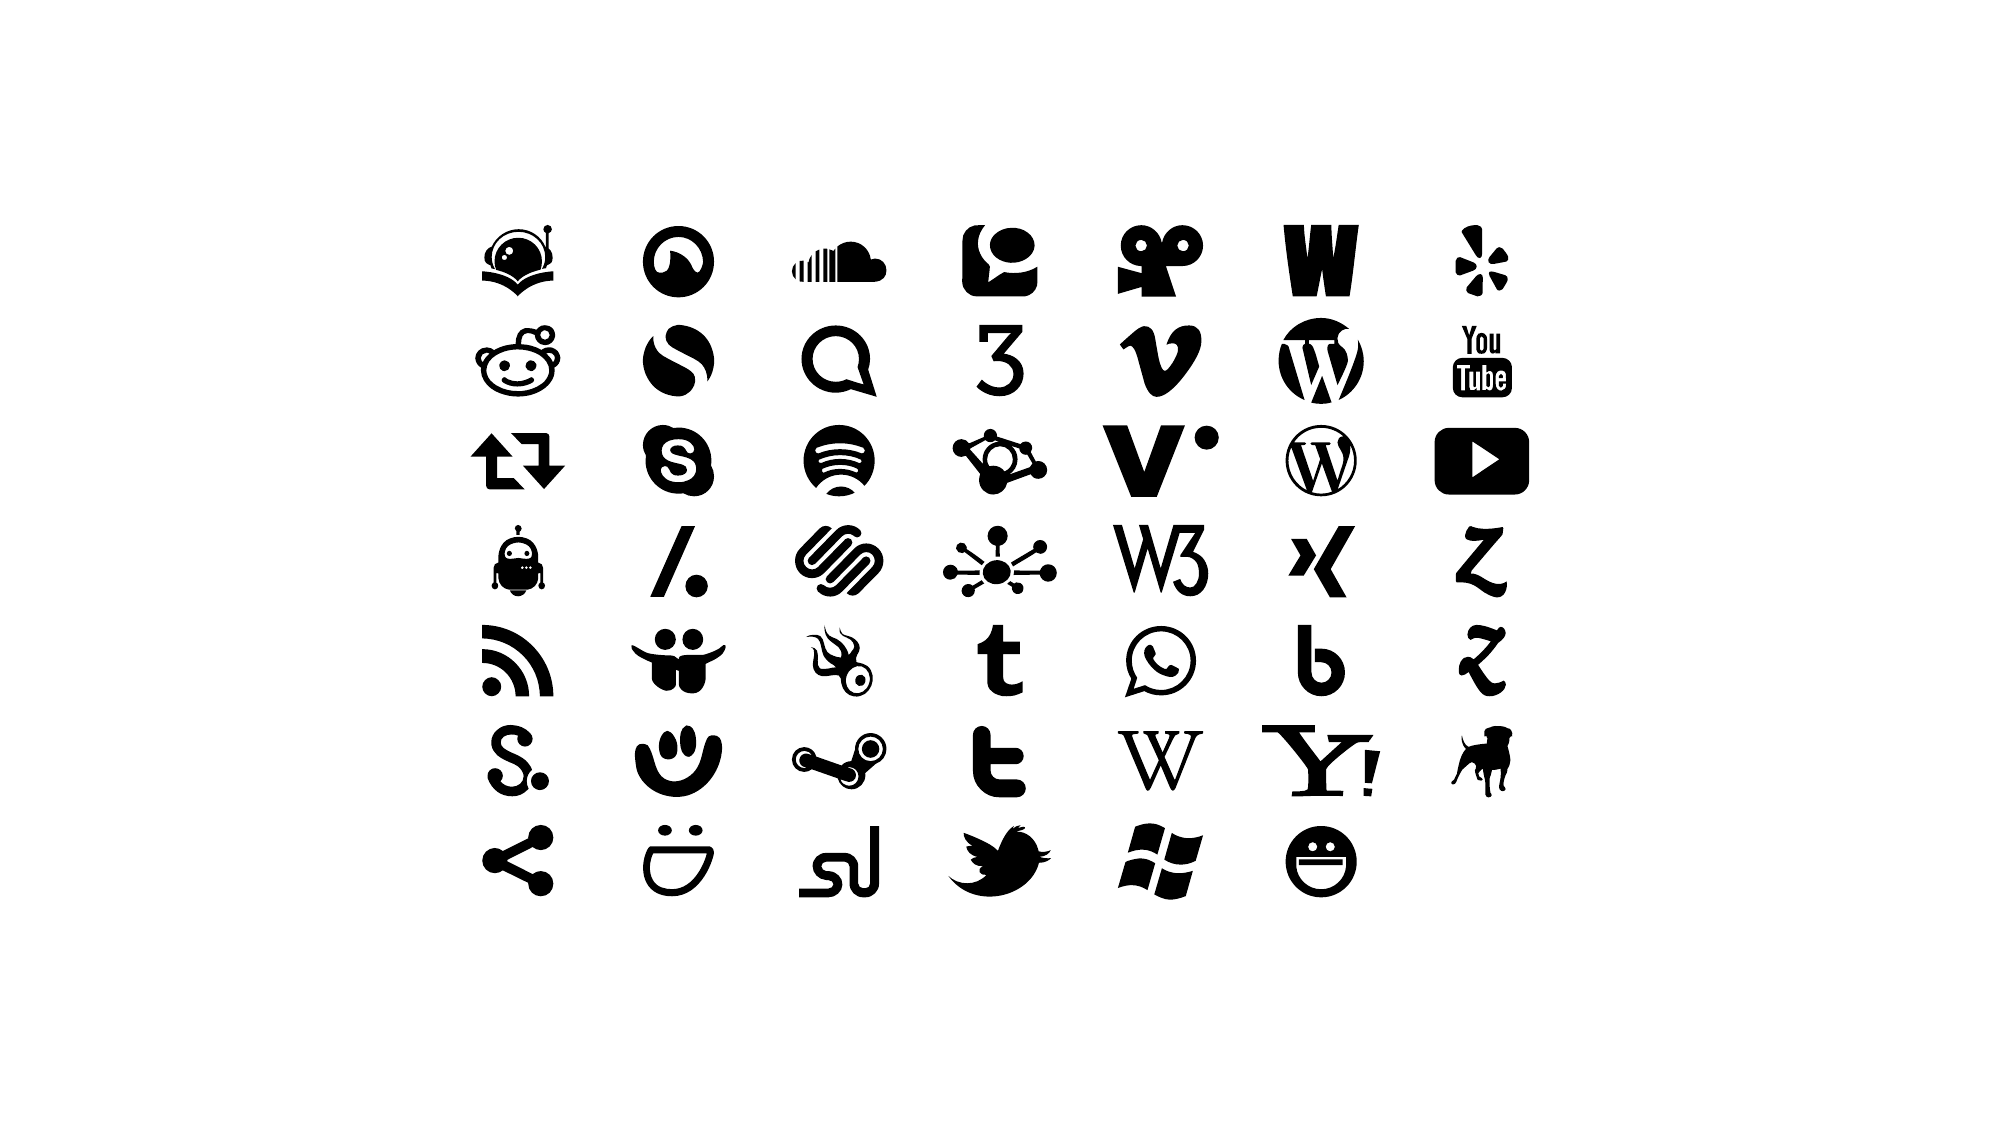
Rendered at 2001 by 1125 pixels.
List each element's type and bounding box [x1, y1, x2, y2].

text_box [1297, 624, 1345, 697]
text_box [829, 248, 836, 282]
text_box [1285, 826, 1357, 898]
text_box [642, 424, 715, 497]
text_box [1194, 425, 1219, 450]
text_box [631, 645, 726, 694]
text_box [475, 325, 561, 397]
text_box [1154, 868, 1193, 900]
text_box [1007, 581, 1024, 595]
text_box [1313, 526, 1356, 598]
text_box [1363, 788, 1373, 797]
text_box [510, 433, 566, 490]
text_box [987, 525, 1008, 557]
text_box [482, 624, 554, 697]
text_box [825, 543, 884, 596]
text_box [1488, 271, 1508, 291]
text_box [1262, 725, 1374, 797]
text_box [795, 525, 853, 579]
text_box [977, 624, 1023, 697]
text_box [1285, 424, 1357, 497]
text_box [643, 846, 714, 897]
text_box [680, 725, 697, 757]
text_box [1476, 332, 1488, 354]
text_box [1278, 343, 1305, 401]
text_box [803, 424, 875, 488]
text_box [634, 735, 723, 797]
text_box [962, 224, 1038, 297]
text_box [1117, 731, 1204, 791]
text_box [642, 226, 715, 298]
text_box [791, 263, 796, 280]
text_box [1013, 564, 1057, 582]
text_box [482, 824, 554, 897]
text_box [1489, 333, 1501, 354]
text_box [491, 536, 546, 597]
text_box [791, 733, 887, 790]
text_box [1010, 539, 1048, 567]
text_box [1461, 325, 1477, 354]
text_box [805, 624, 873, 697]
text_box [952, 428, 1048, 495]
text_box [1455, 526, 1507, 598]
text_box [1283, 224, 1359, 297]
text_box [1466, 274, 1483, 297]
text_box [801, 325, 877, 397]
text_box [1102, 425, 1185, 497]
text_box [956, 542, 985, 566]
text_box [665, 324, 715, 382]
text_box [1288, 538, 1317, 576]
text_box [837, 241, 887, 282]
text_box [658, 730, 678, 760]
text_box [1283, 317, 1350, 386]
text_box [688, 824, 703, 836]
text_box [1117, 858, 1156, 891]
text_box [642, 336, 696, 397]
text_box [1124, 625, 1197, 698]
text_box [1164, 832, 1204, 865]
text_box [682, 628, 704, 650]
text_box [1451, 725, 1513, 798]
text_box [1434, 427, 1530, 495]
text_box [1112, 524, 1209, 597]
text_box [1458, 624, 1506, 697]
text_box [815, 249, 820, 282]
text_box [1338, 339, 1364, 401]
text_box [807, 525, 862, 566]
text_box [1127, 823, 1165, 855]
text_box [1488, 247, 1509, 264]
text_box [816, 556, 871, 597]
text_box [982, 560, 1011, 585]
text_box [1461, 225, 1483, 259]
text_box [658, 824, 672, 836]
text_box [976, 324, 1024, 397]
text_box [1455, 257, 1477, 276]
text_box [1119, 325, 1202, 397]
text_box [487, 724, 533, 797]
text_box [1311, 375, 1332, 404]
text_box [514, 524, 522, 535]
text_box [685, 574, 708, 598]
text_box [807, 255, 812, 282]
text_box [1117, 225, 1204, 297]
text_box [650, 526, 696, 597]
text_box [1452, 357, 1512, 398]
text_box [972, 725, 1026, 798]
text_box [961, 580, 985, 598]
text_box [654, 628, 676, 650]
text_box [482, 224, 554, 297]
text_box [799, 826, 880, 898]
text_box [823, 248, 828, 282]
text_box [530, 772, 549, 791]
text_box [942, 564, 980, 580]
text_box [948, 825, 1052, 897]
text_box [799, 260, 804, 282]
text_box [826, 486, 855, 497]
text_box [1364, 749, 1381, 784]
text_box [470, 433, 525, 490]
